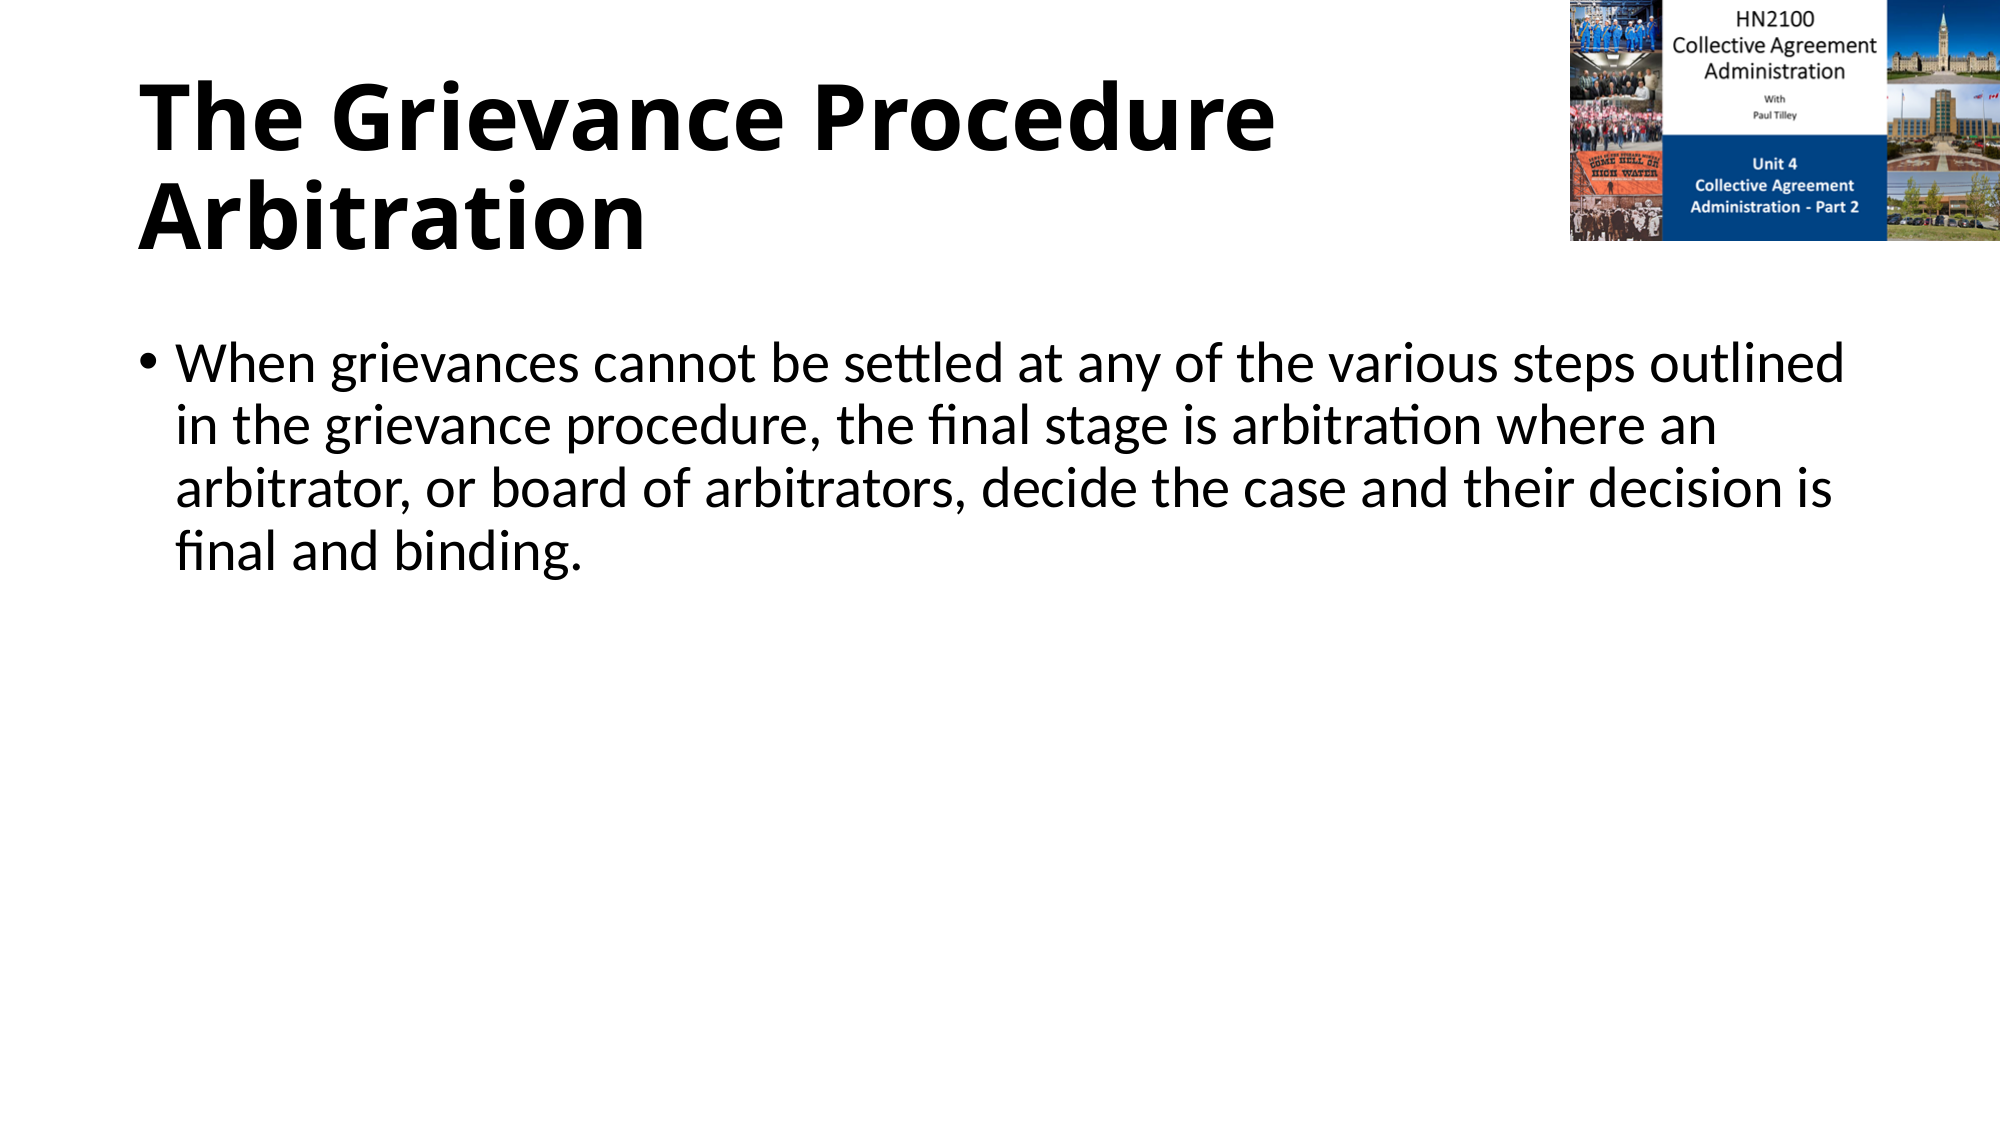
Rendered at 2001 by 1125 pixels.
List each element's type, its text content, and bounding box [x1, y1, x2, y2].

list When grievances cannot be settled at any of the various steps outlined in the grievance procedure, the final stage is arbitration where an arbitrator, or board of arbitrators, decide the case and their decision is final and binding. [123, 324, 1906, 1109]
picture [1570, 0, 2000, 241]
title The Grievance Procedure Arbitration [123, 61, 1849, 280]
